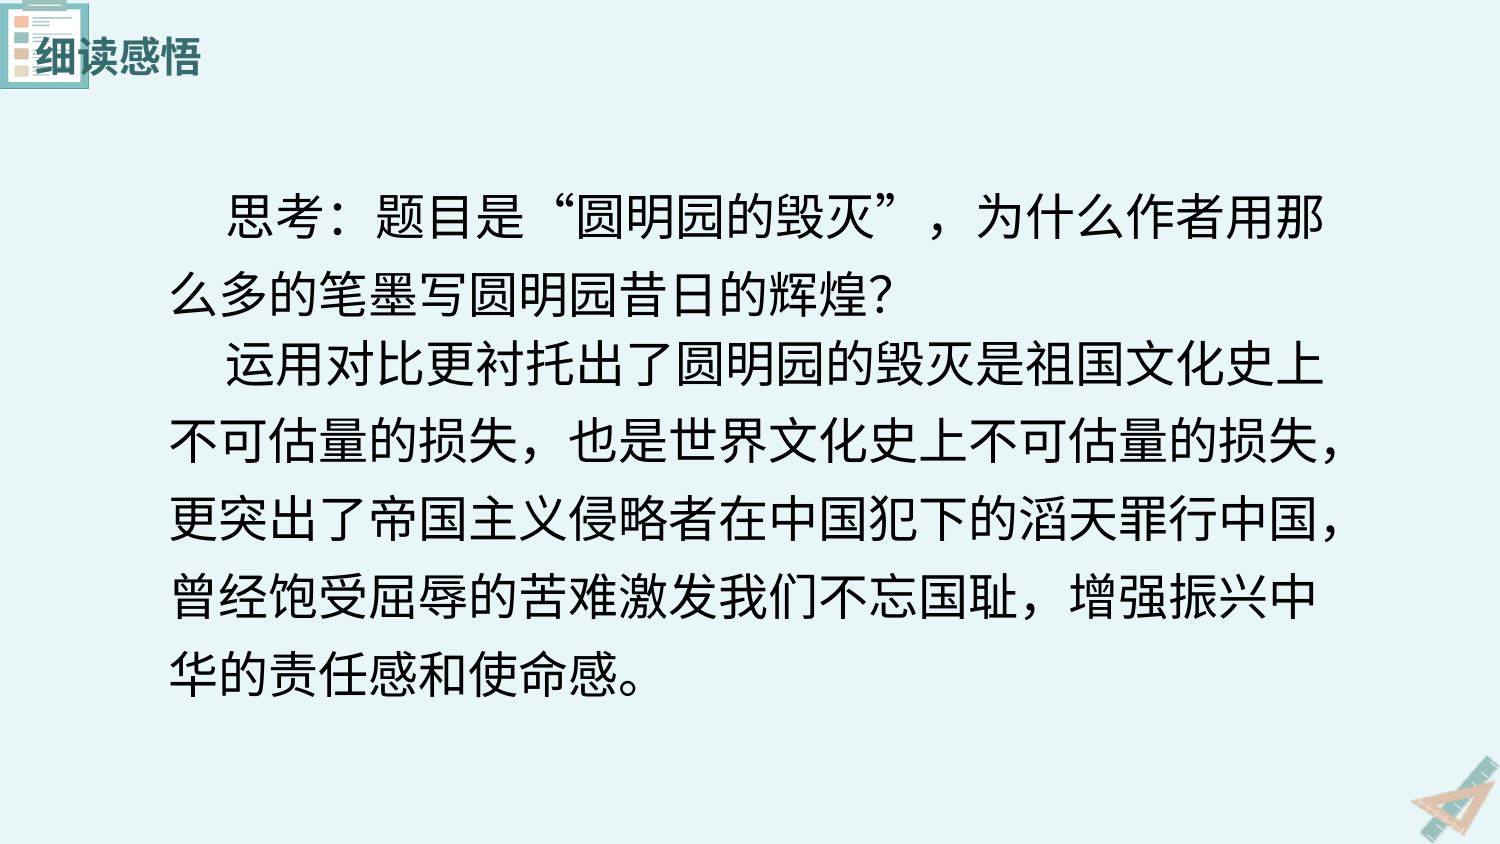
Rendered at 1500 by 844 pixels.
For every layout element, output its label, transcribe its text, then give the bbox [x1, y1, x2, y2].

picture [0, 0, 89, 89]
text_box 运用对比更衬托出了圆明园的毁灭是祖国文化史上不可估量的损失，也是世界文化史上不可估量的损失，更突出了帝国主义侵略者在中国犯下的滔天罪行中国，曾经饱受屈辱的苦难激发我们不忘国耻，增强振兴中华的责任感和使命感。 [156, 308, 1344, 710]
text_box 思考：题目是“圆明园的毁灭”，为什么作者用那么多的笔墨写圆明园昔日的辉煌？ [156, 161, 1379, 330]
text_box 细读感悟 [89, 25, 261, 87]
picture [1411, 755, 1500, 844]
